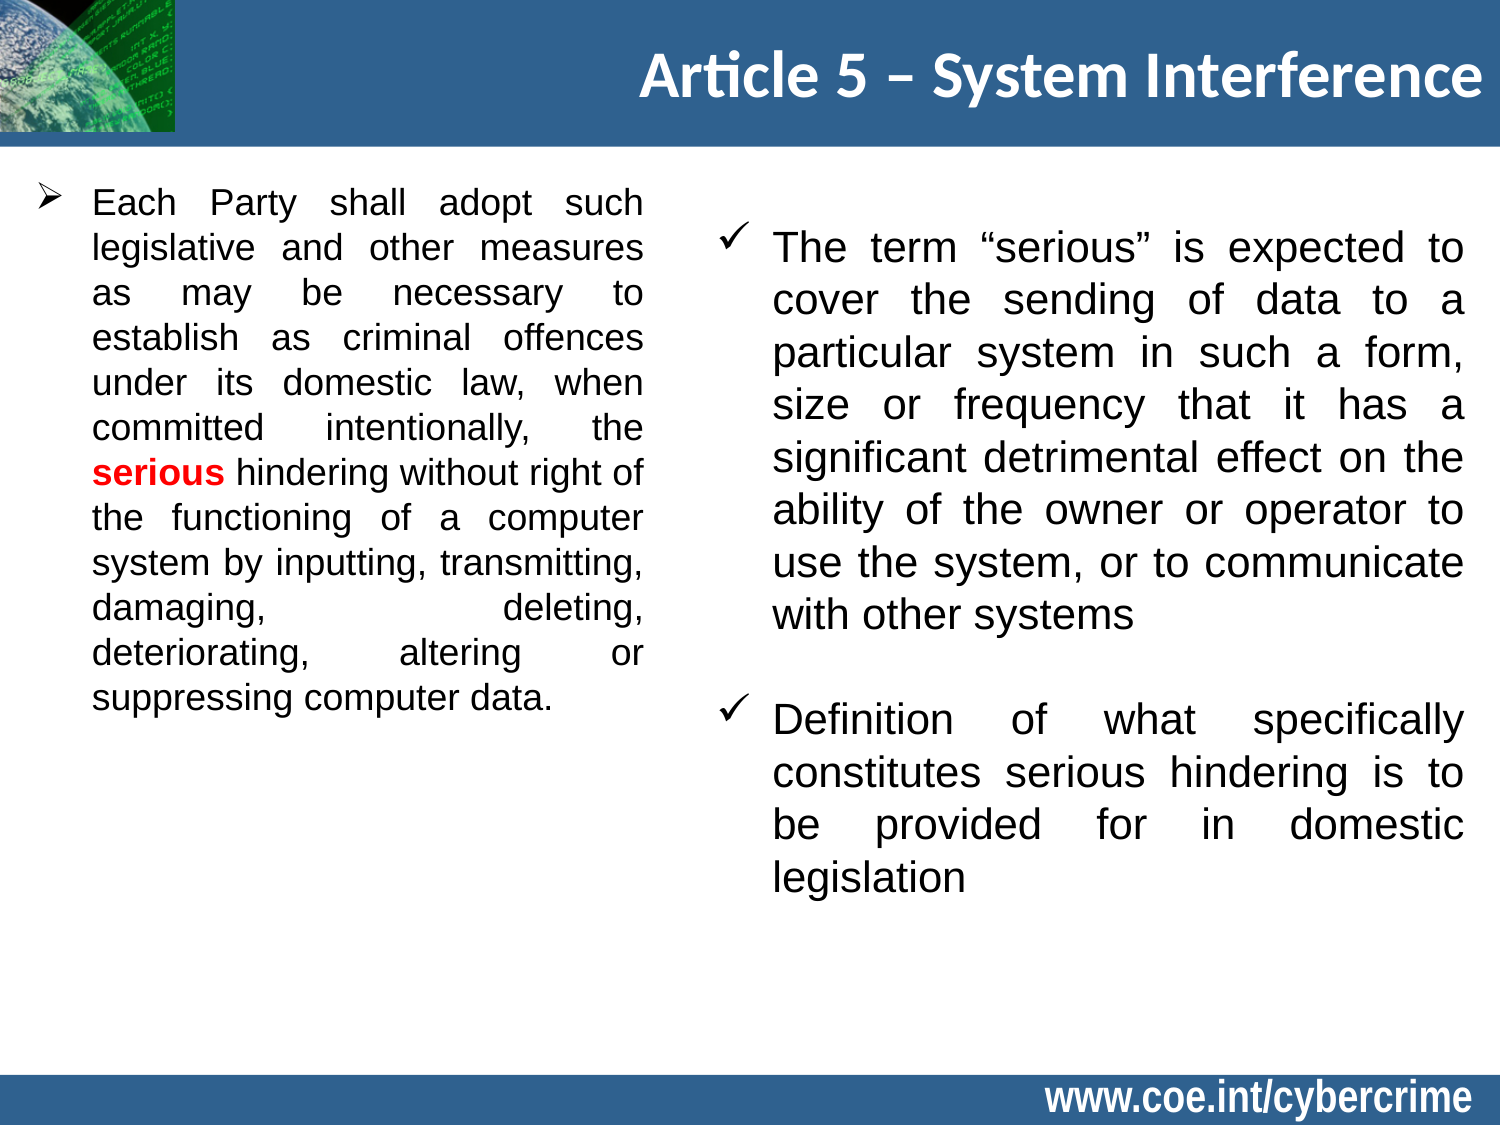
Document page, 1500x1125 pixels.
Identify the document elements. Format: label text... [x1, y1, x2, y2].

text_box The term “serious” is expected to cover the sending of data to a particular system in such a form, size or frequency that it has a significant detrimental effect on the ability of the owner or operator to use the system, or to communicate with other systems Definition of what specifically constitutes serious hindering is to be provided for in domestic legislation [701, 211, 1480, 909]
text_box Article 5 – System Interference [0, 0, 1500, 149]
text_box [0, 1073, 1030, 1125]
text_box www.coe.int/cybercrime [1030, 1059, 1500, 1125]
text_box Each Party shall adopt such legislative and other measures as may be necessary to establish as criminal offences under its domestic law, when committed intentionally, the serious hindering without right of the functioning of a computer system by inputting, transmitting, damaging, deleting, deteriorating, altering or suppressing computer data. [20, 170, 659, 726]
picture [0, 0, 175, 132]
